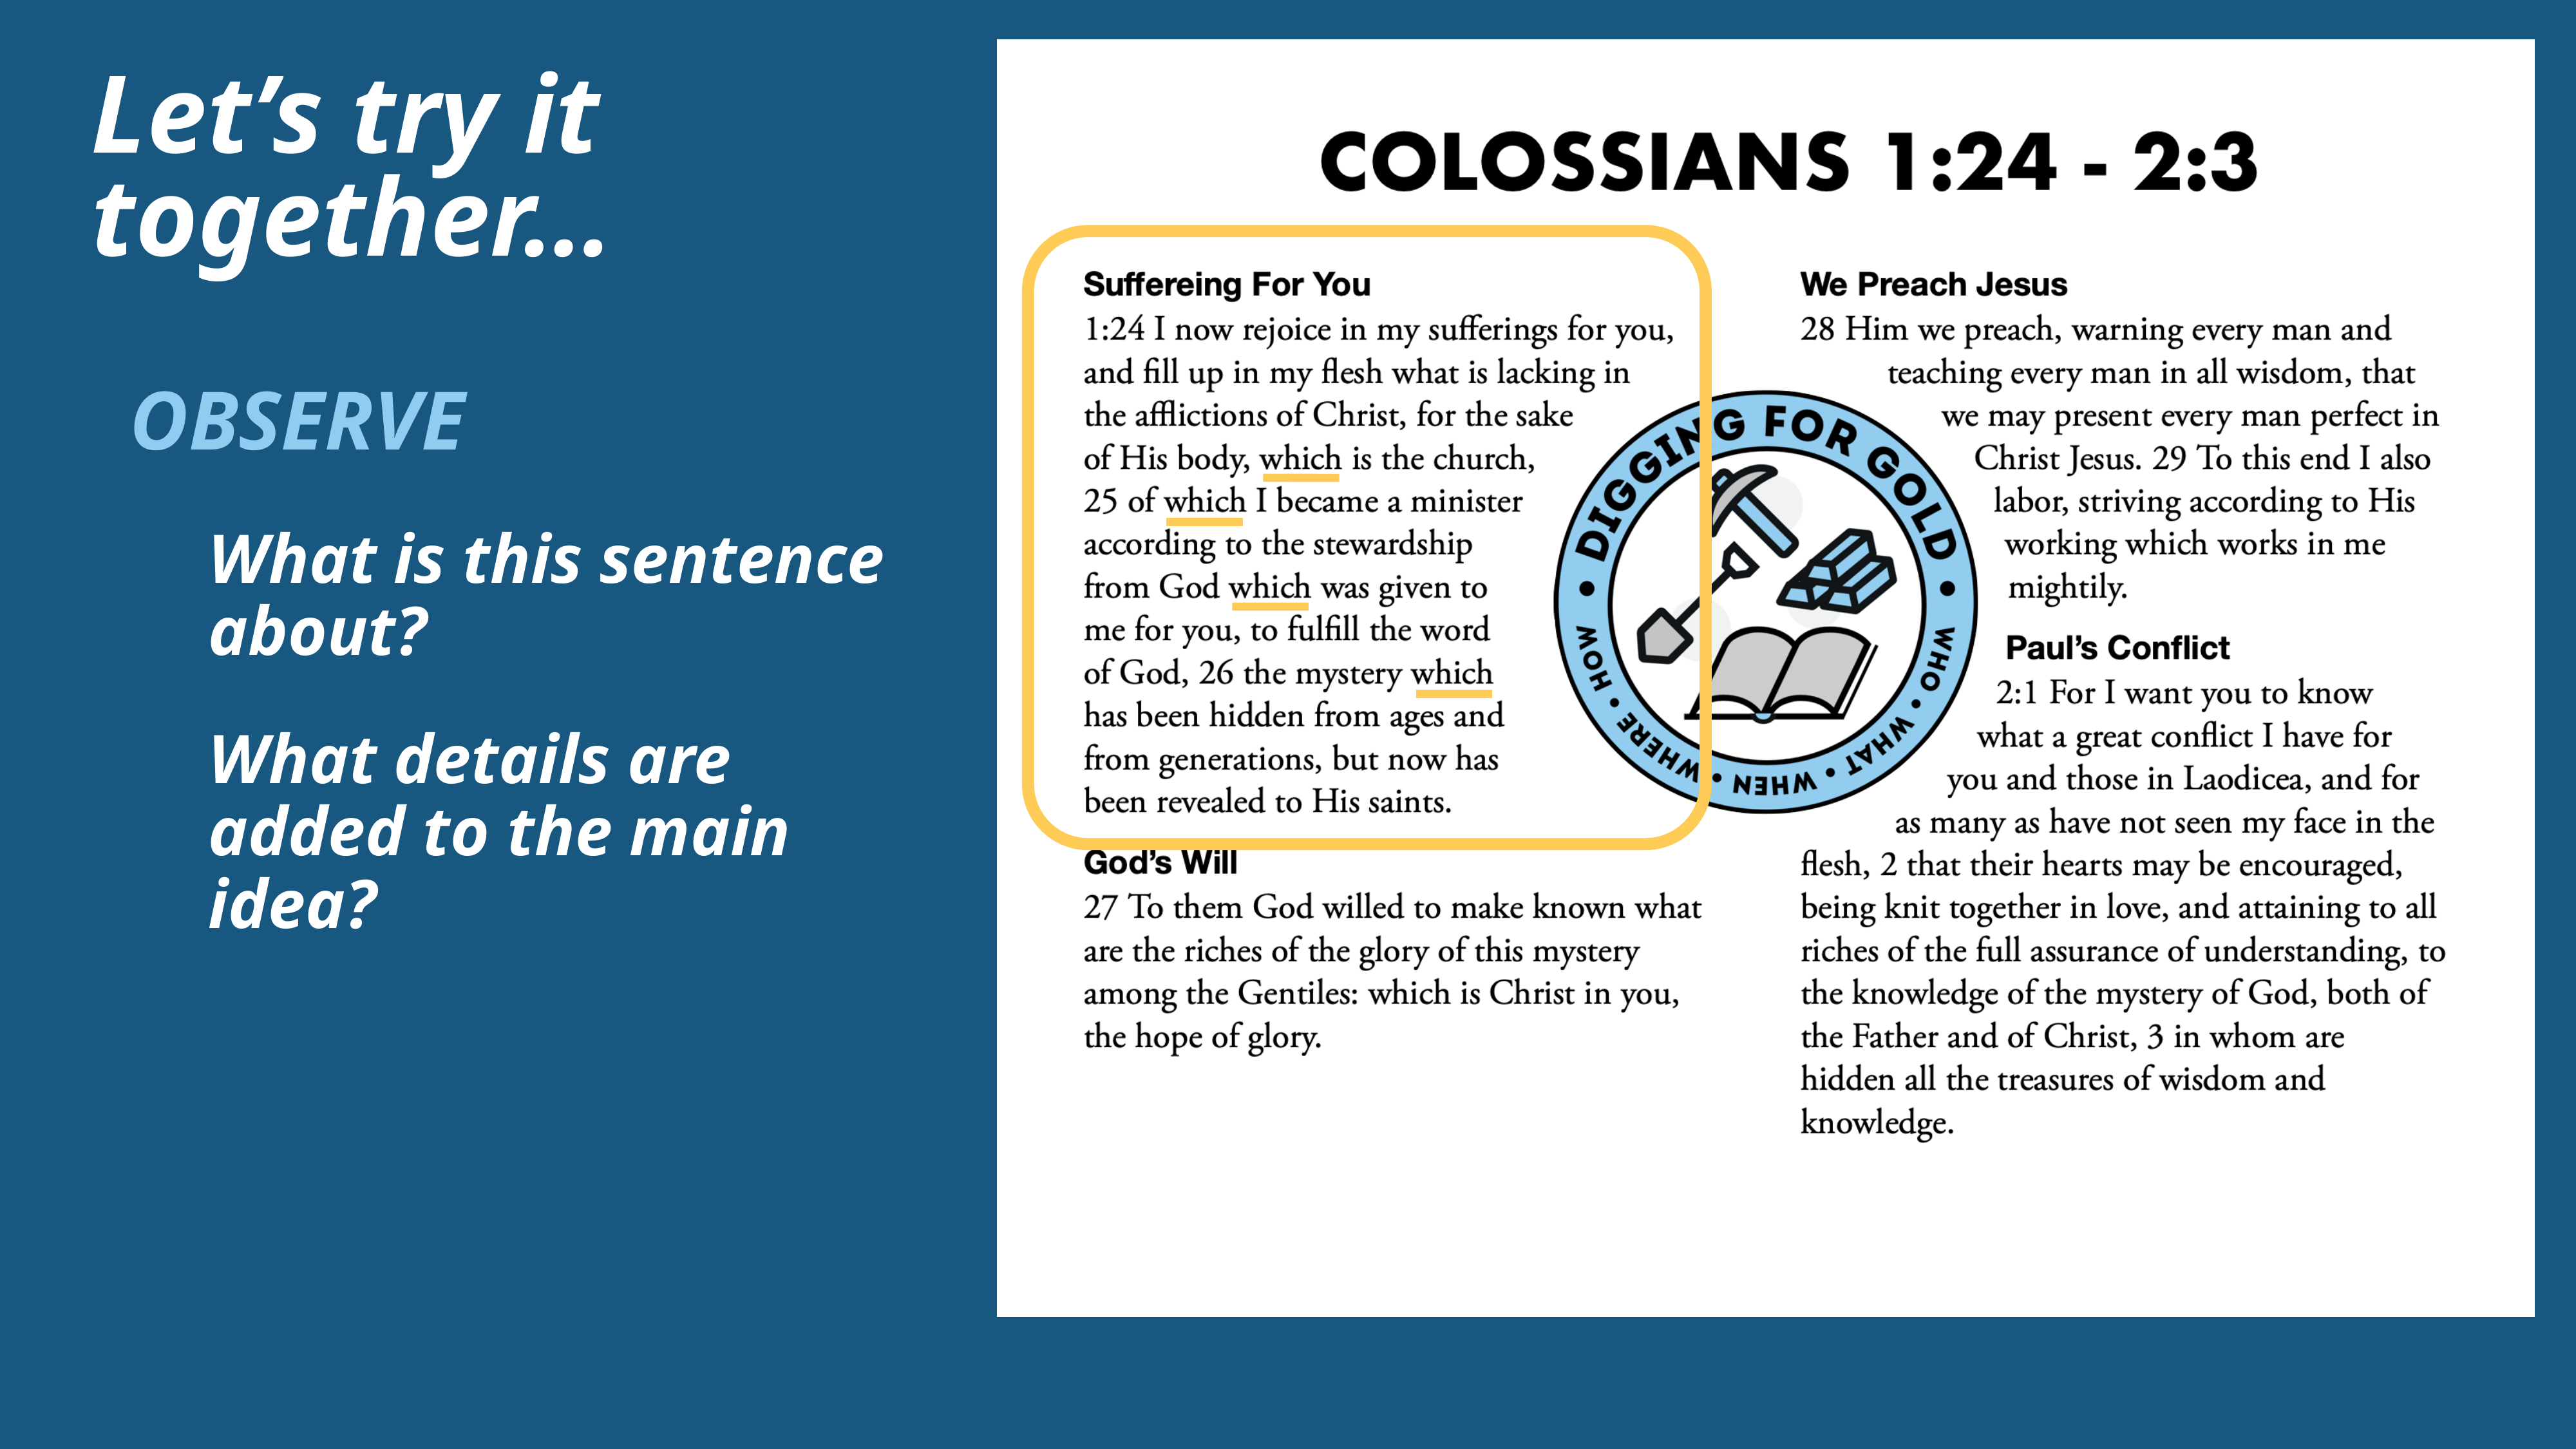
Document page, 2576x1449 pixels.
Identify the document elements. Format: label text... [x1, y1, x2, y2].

text_box OBSERVE [124, 382, 925, 471]
text_box Let’s try it together… [86, 65, 715, 282]
picture [997, 39, 2535, 1317]
text_box What is this sentence about? [203, 519, 912, 676]
text_box What details are added to the main idea? [203, 720, 912, 949]
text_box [1166, 477, 1493, 694]
